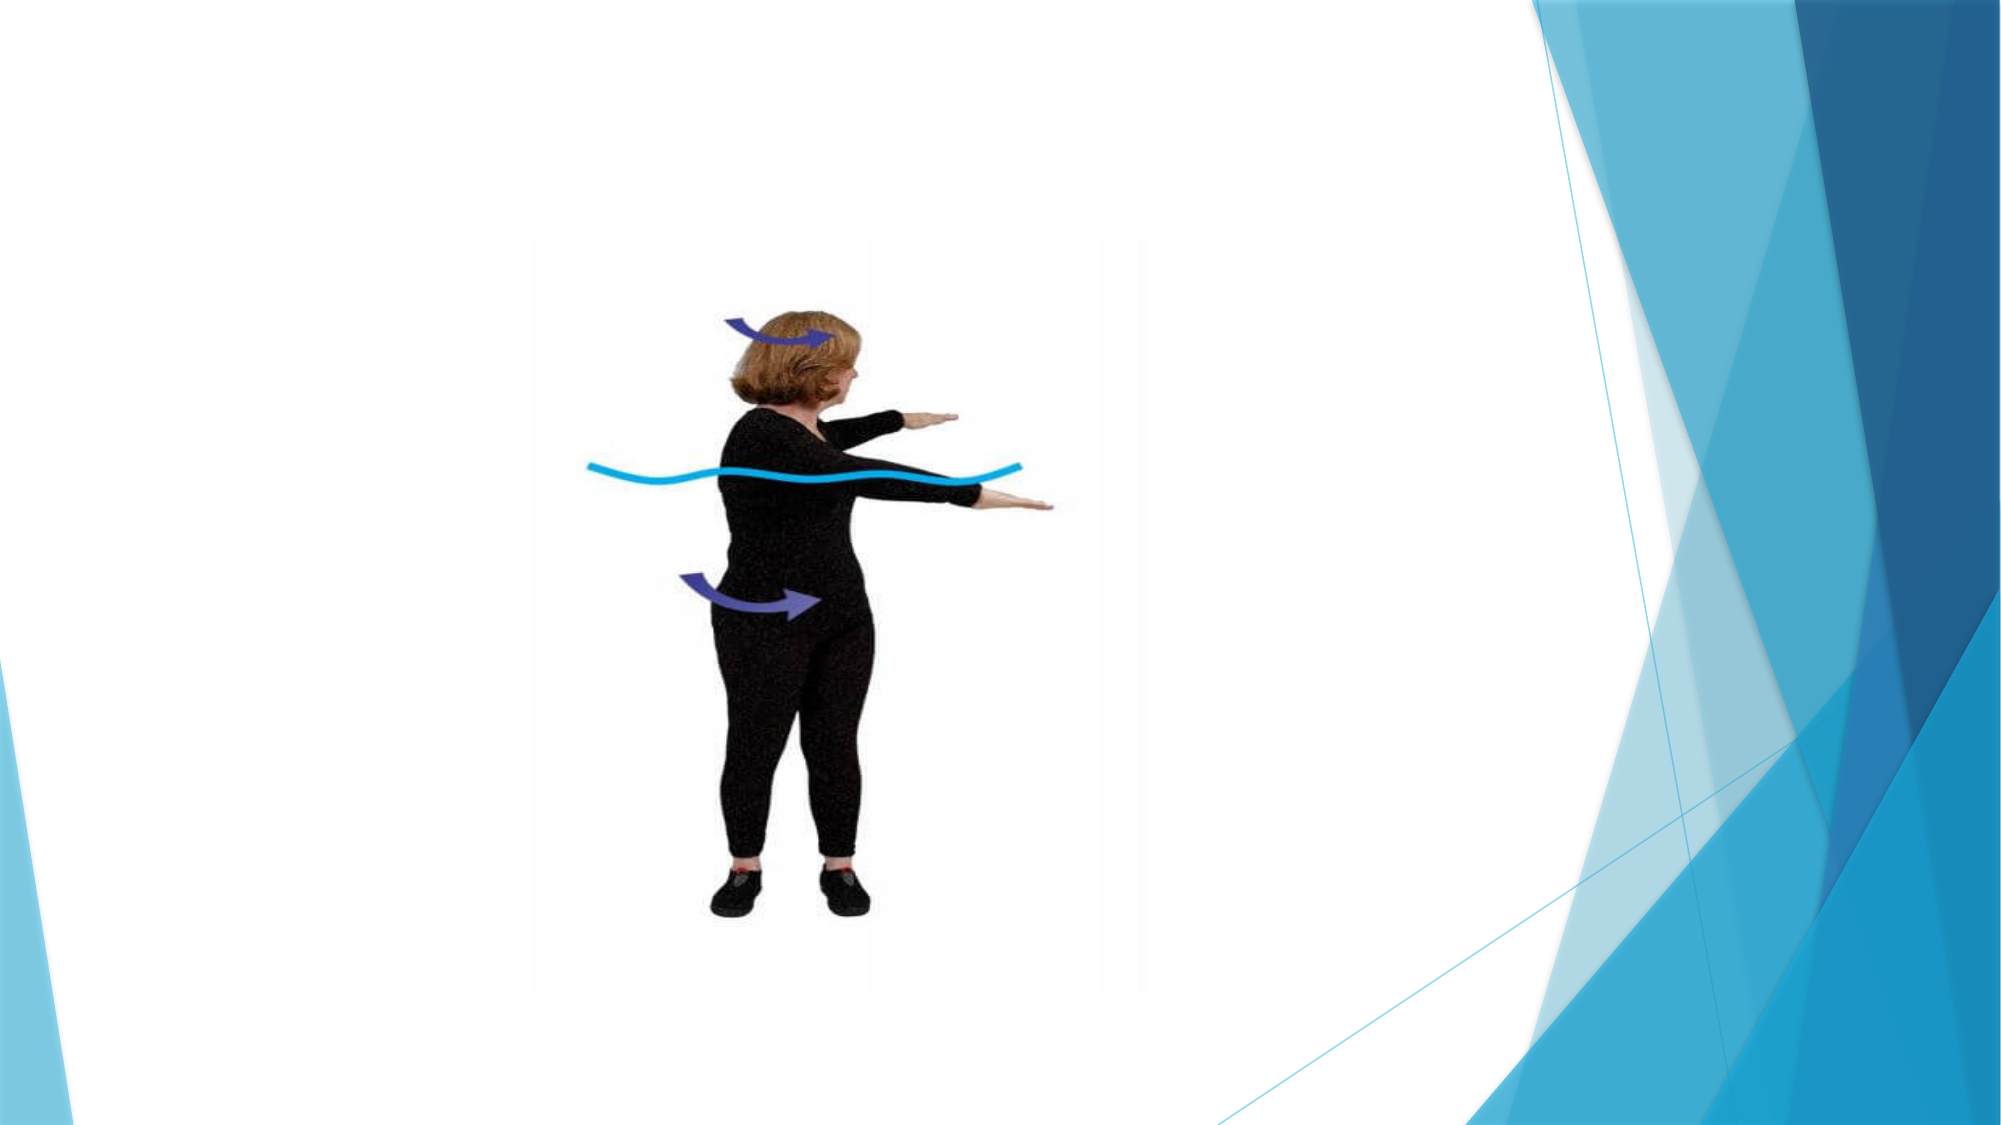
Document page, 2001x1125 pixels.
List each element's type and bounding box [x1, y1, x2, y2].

list [430, 189, 1218, 992]
